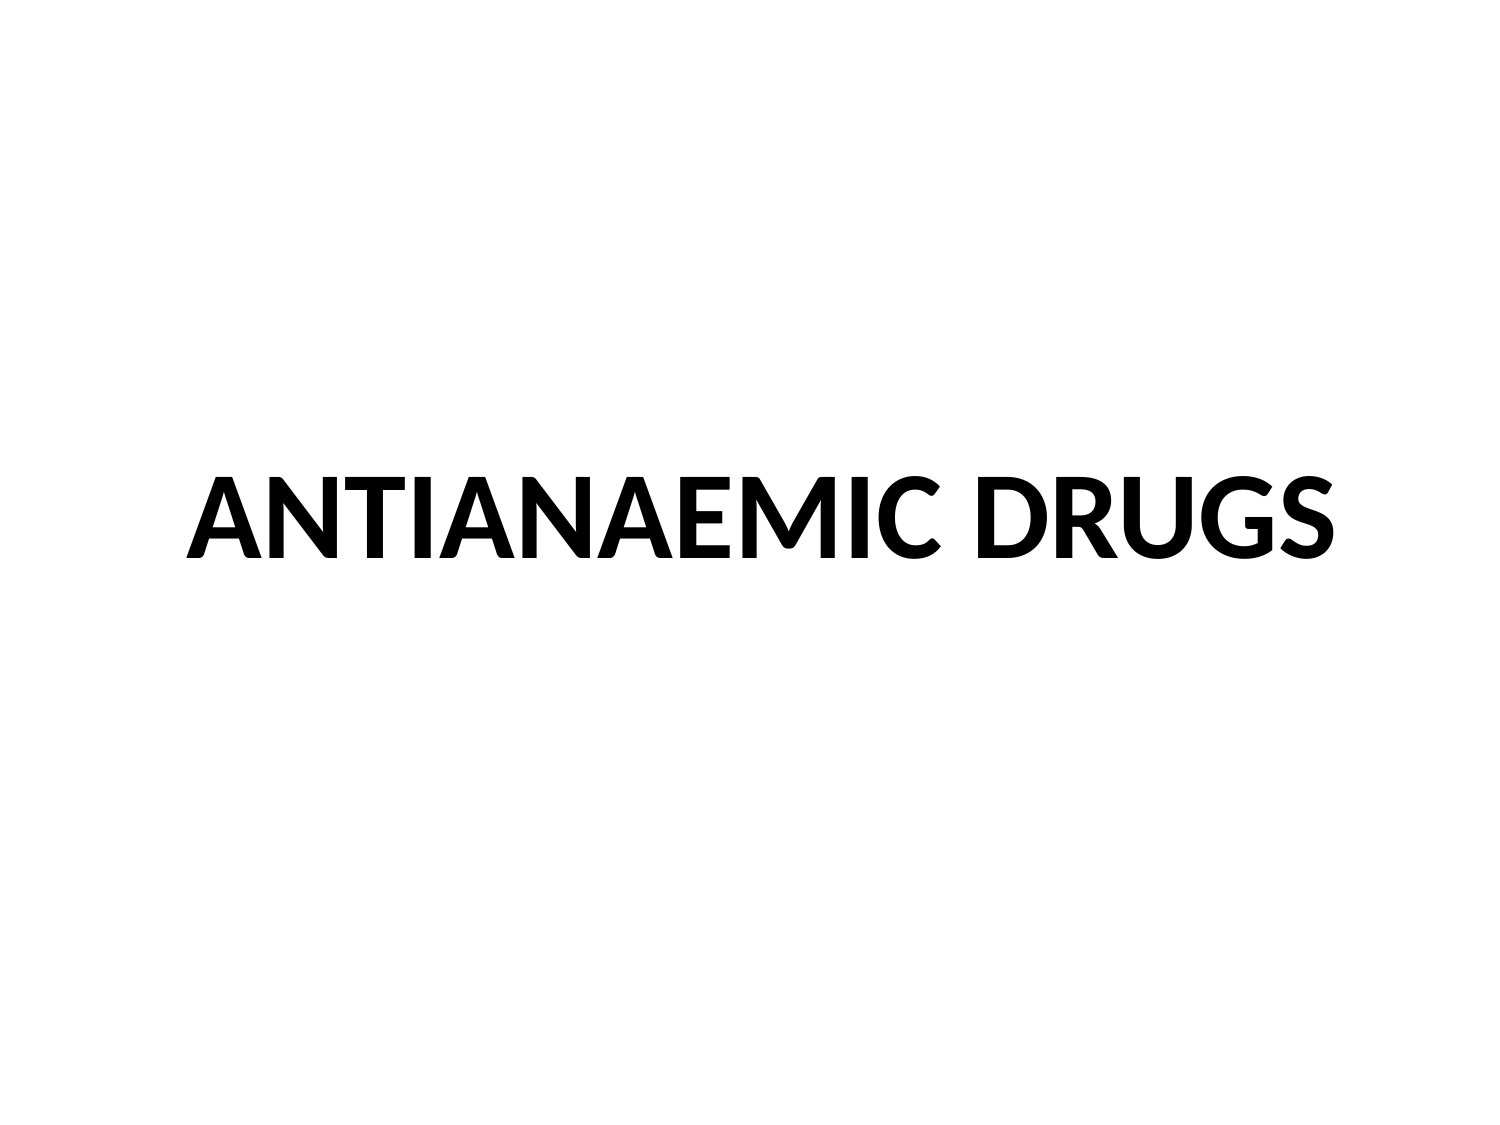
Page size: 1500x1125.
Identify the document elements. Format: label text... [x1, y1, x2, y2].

title ANTIANAEMIC DRUGS [125, 387, 1400, 629]
